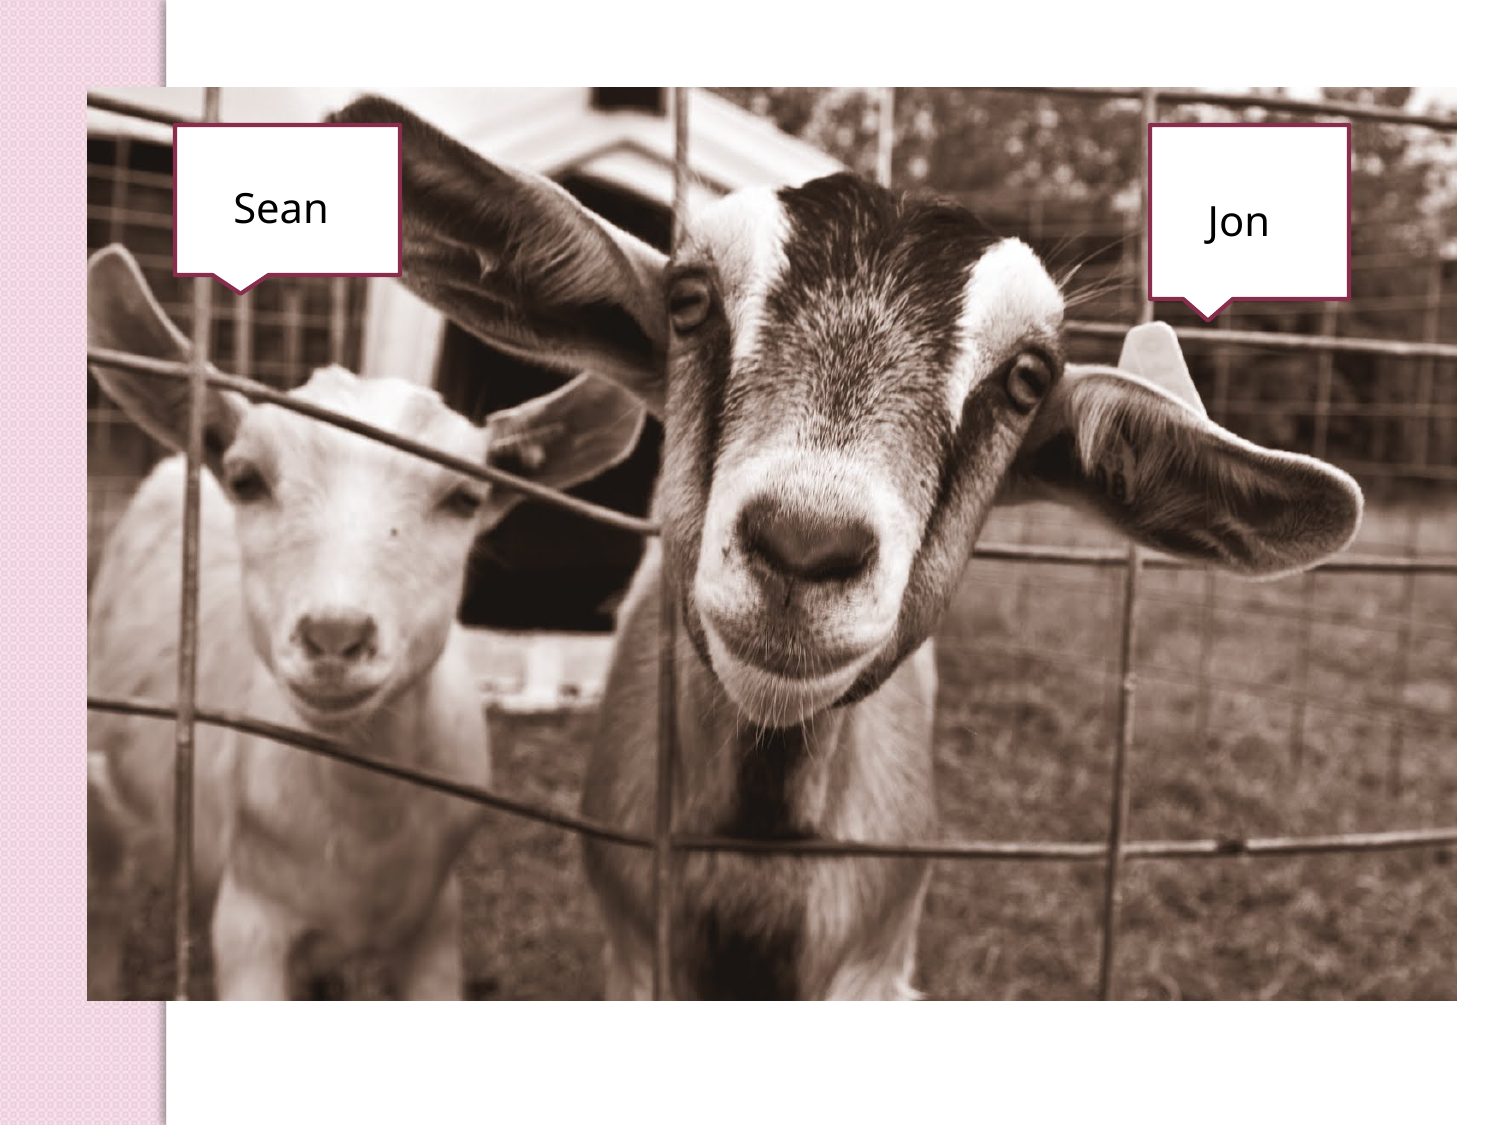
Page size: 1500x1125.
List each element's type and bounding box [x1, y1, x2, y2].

picture [87, 87, 1457, 1001]
